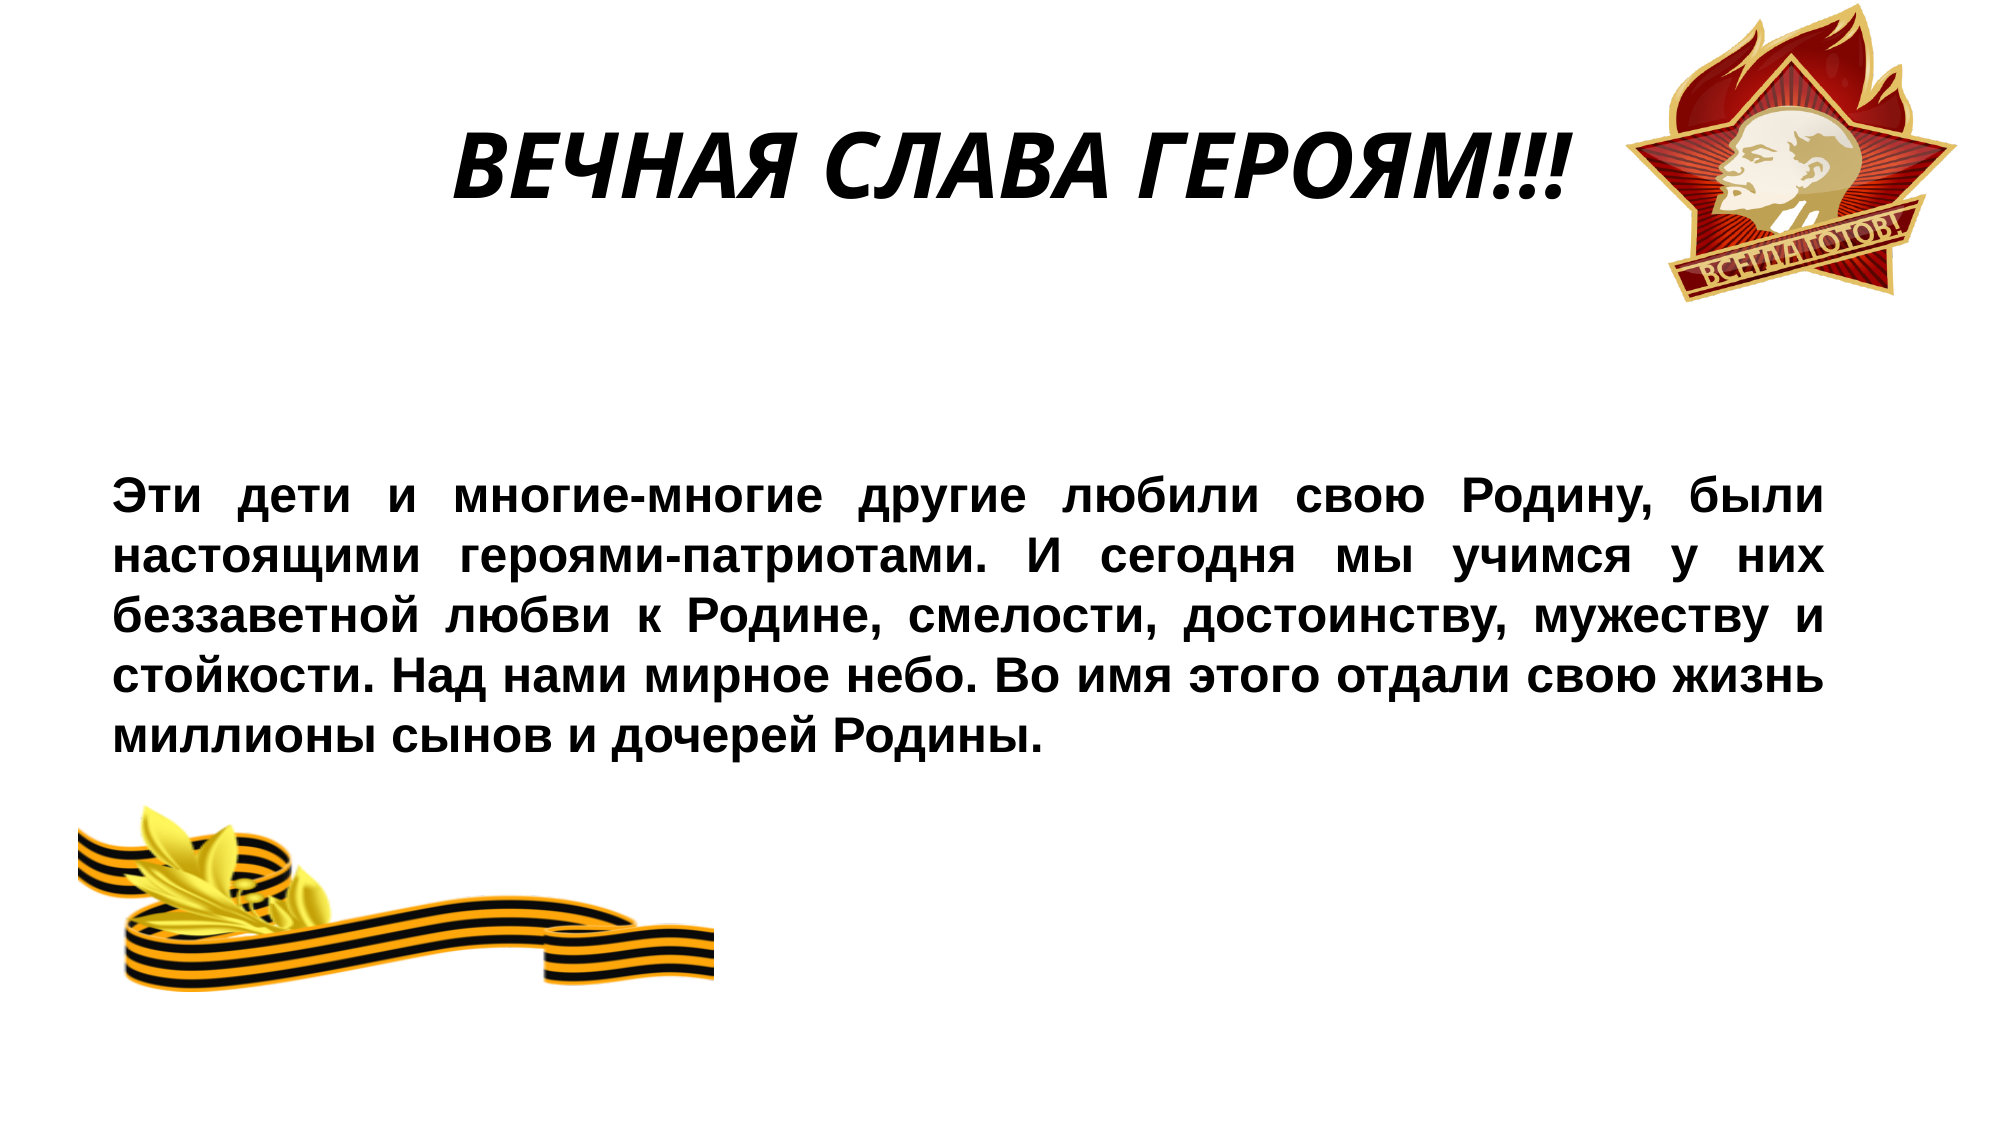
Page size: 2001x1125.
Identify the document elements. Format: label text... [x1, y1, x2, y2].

text_box Эти дети и многие-многие другие любили свою Родину, были настоящими героями-патриотами. И сегодня мы учимся у них беззаветной любви к Родине, смелости, достоинству, мужеству и стойкости. Над нами мирное небо. Во имя этого отдали свою жизнь миллионы сынов и дочерей Родины. [96, 454, 1841, 770]
title ВЕЧНАЯ СЛАВА ГЕРОЯМ!!! [137, 59, 1616, 278]
picture [78, 805, 714, 992]
picture [1616, 0, 1966, 306]
